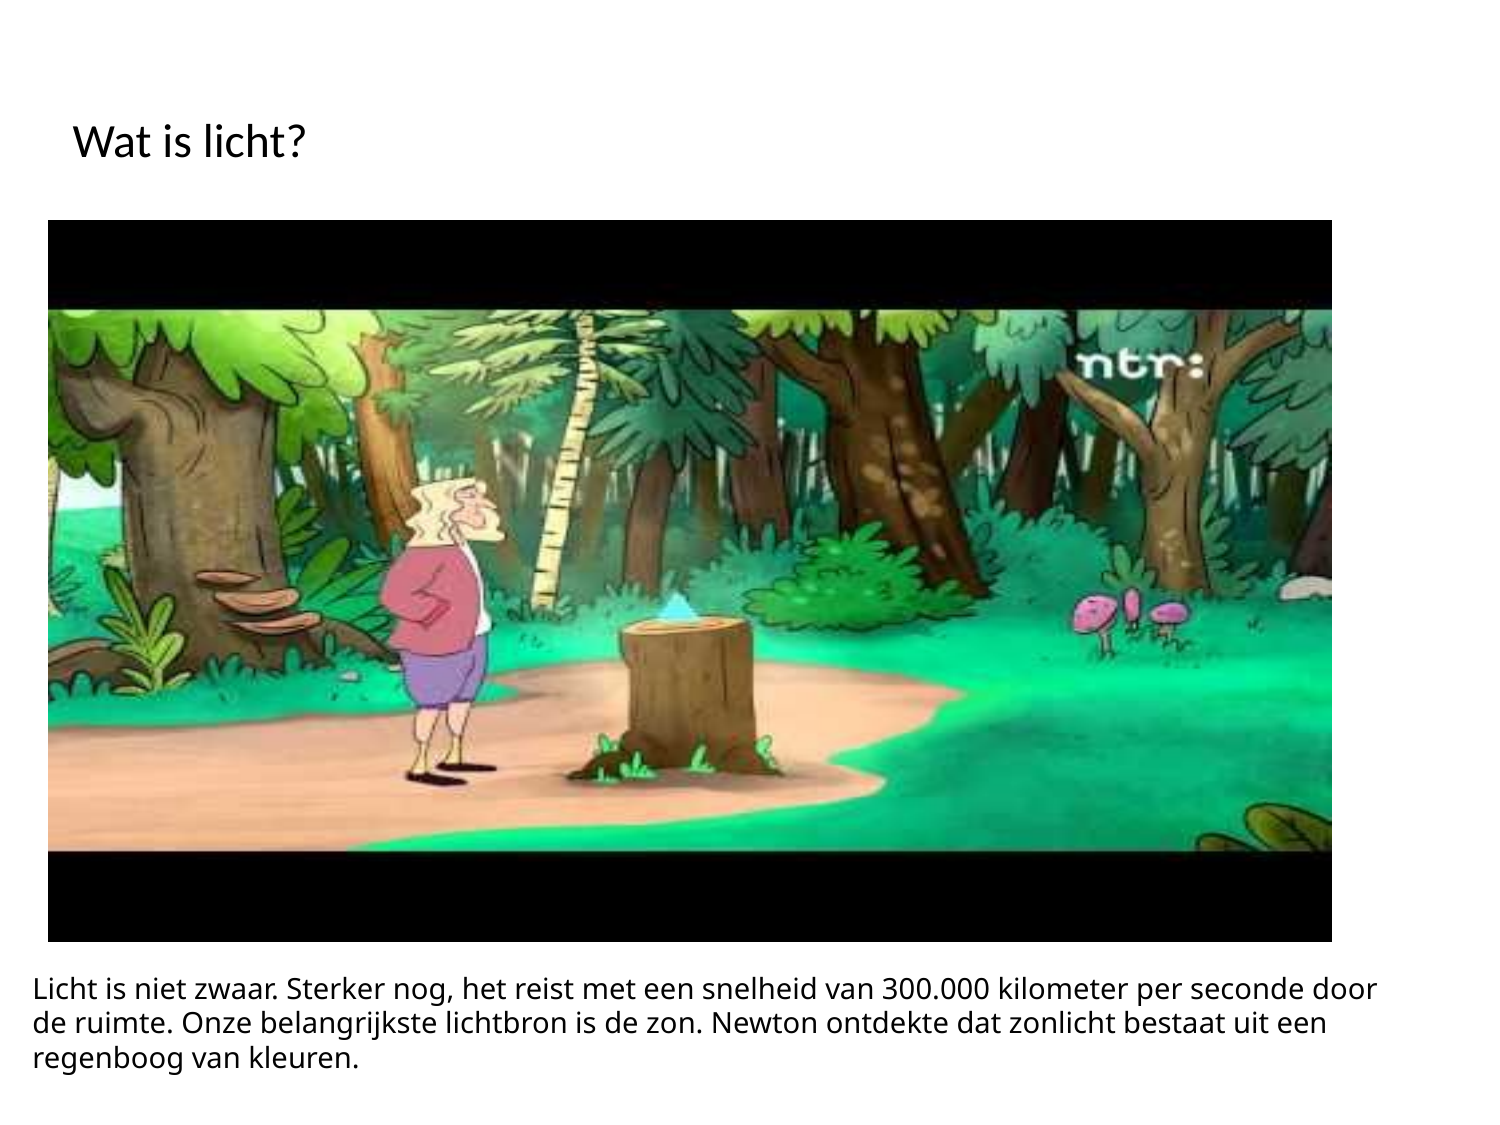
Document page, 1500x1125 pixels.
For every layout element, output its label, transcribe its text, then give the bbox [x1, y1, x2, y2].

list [46, 219, 1333, 943]
title Wat is licht? [0, 101, 1333, 290]
text_box Licht is niet zwaar. Sterker nog, het reist met een snelheid van 300.000 kilometer per seconde door de ruimte. Onze belangrijkste lichtbron is de zon. Newton ontdekte dat zonlicht bestaat uit een regenboog van kleuren. [17, 962, 1433, 1083]
